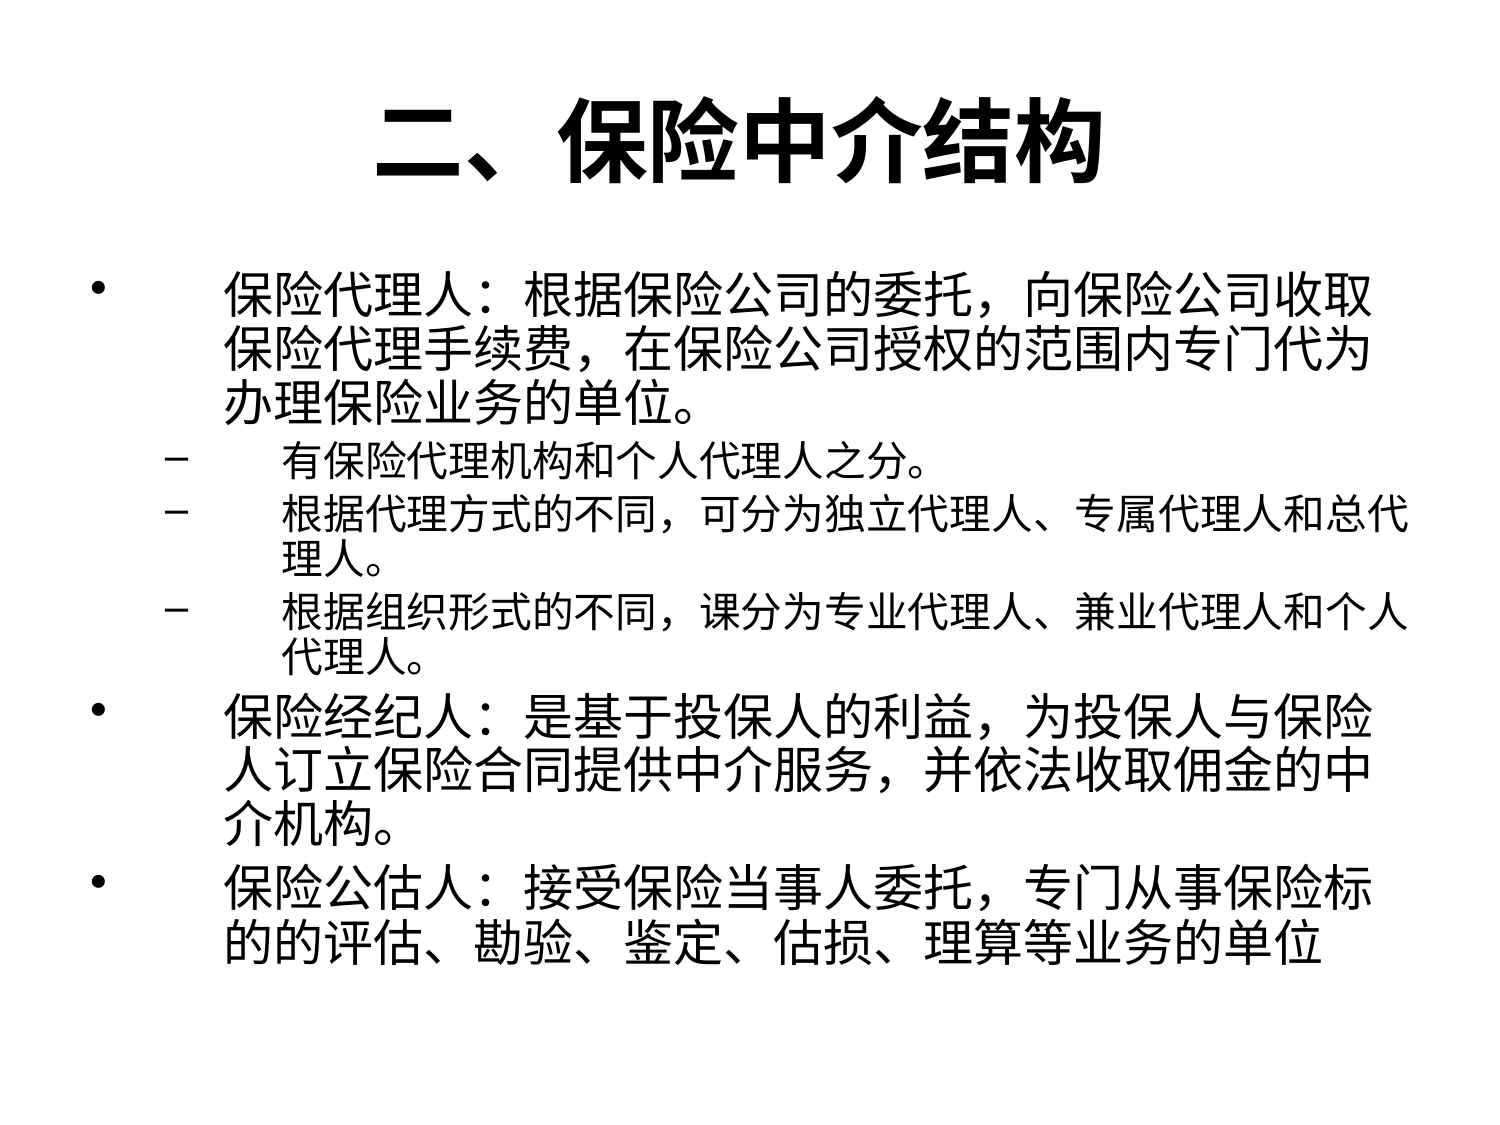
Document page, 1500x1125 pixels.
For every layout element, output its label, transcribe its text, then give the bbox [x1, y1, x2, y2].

title 二、保险中介结构 [75, 45, 1425, 233]
list 保险代理人：根据保险公司的委托，向保险公司收取保险代理手续费，在保险公司授权的范围内专门代为办理保险业务的单位。 有保险代理机构和个人代理人之分。 根据代理方式的不同，可分为独立代理人、专属代理人和总代理人。 根据组织形式的不同，课分为专业代理人、兼业代理人和个人代理人。 保险经纪人：是基于投保人的利益，为投保人与保险人订立保险合同提供中介服务，并依法收取佣金的中介机构。 保险公估人：接受保险当事人委托，专门从事保险标的的评估、勘验、鉴定、估损、理算等业务的单位 [75, 262, 1425, 1005]
